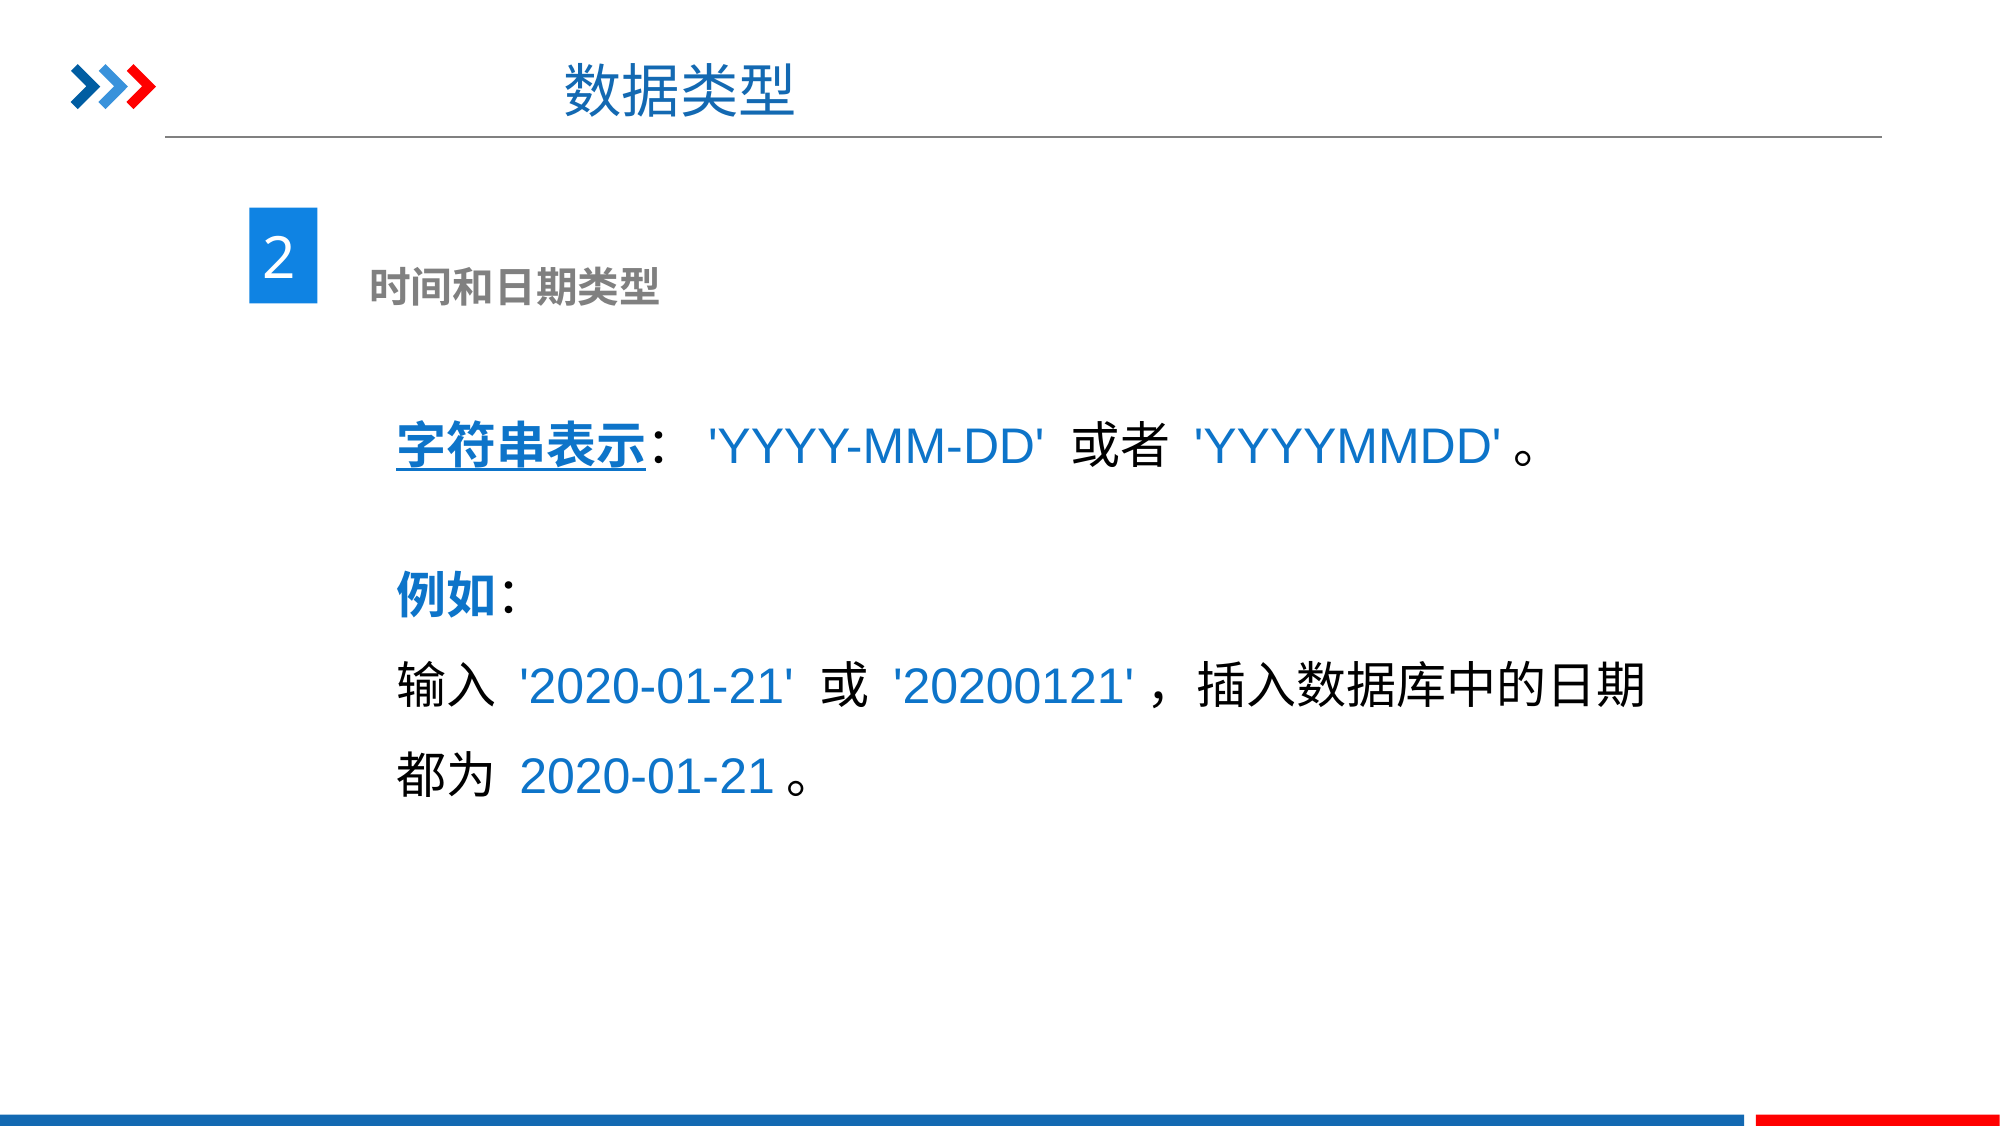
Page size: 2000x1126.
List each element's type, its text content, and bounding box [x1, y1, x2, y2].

text_box 时间和日期类型 [319, 245, 1092, 380]
title 数据类型 [521, 25, 1296, 153]
text_box 字符串表示：'YYYY-MM-DD' 或者 'YYYYMMDD'。 例如： 输入 '2020-01-21' 或 '20200121'，插入数据库中的日期都为 2020-01-21。 [381, 406, 1662, 812]
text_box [249, 207, 318, 304]
